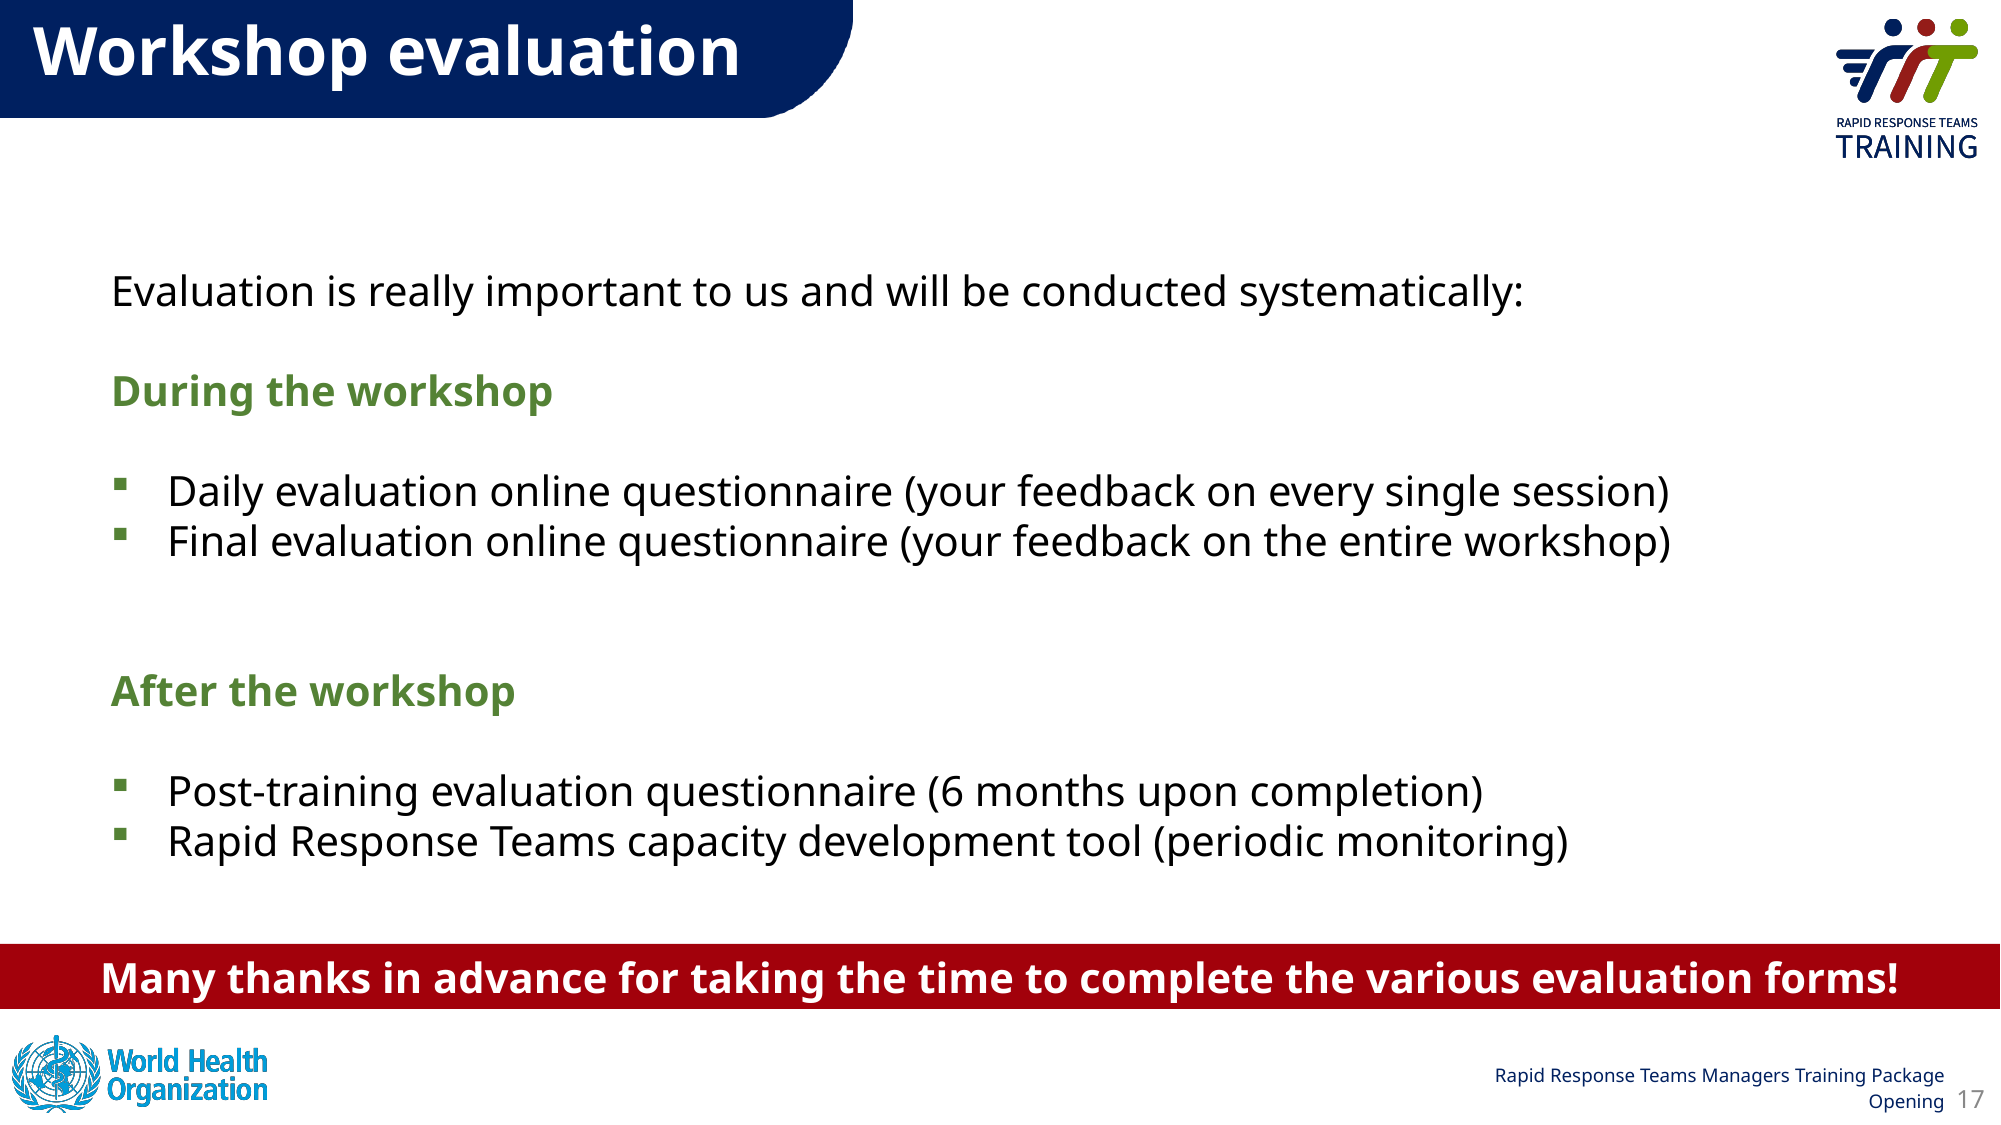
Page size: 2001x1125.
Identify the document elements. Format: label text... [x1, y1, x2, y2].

text_box Workshop evaluation [25, 1, 1123, 97]
picture [24, 1054, 36, 1087]
picture [30, 1083, 37, 1091]
picture [36, 1088, 78, 1105]
picture [12, 1083, 48, 1113]
picture [40, 1062, 47, 1070]
text_box Evaluation is really important to us and will be conducted systematically: During the workshop Daily evaluation online questionnaire (your feedback on every single session) Final evaluation online questionnaire (your feedback on the entire workshop) After the workshop Post-training evaluation questionnaire (6 months upon completion) Rapid Response Teams capacity development tool (periodic monitoring) [103, 257, 1808, 873]
picture [0, 0, 853, 118]
text_box Many thanks in advance for taking the time to complete the various evaluation forms! [0, 943, 2000, 1009]
picture [59, 1035, 267, 1113]
picture [12, 1035, 54, 1068]
picture [34, 1054, 43, 1078]
picture [22, 1062, 26, 1077]
picture [46, 1056, 54, 1062]
picture [1835, 19, 1978, 167]
picture [50, 1108, 62, 1113]
text_box 17 [1557, 1076, 1993, 1121]
picture [71, 1053, 90, 1091]
